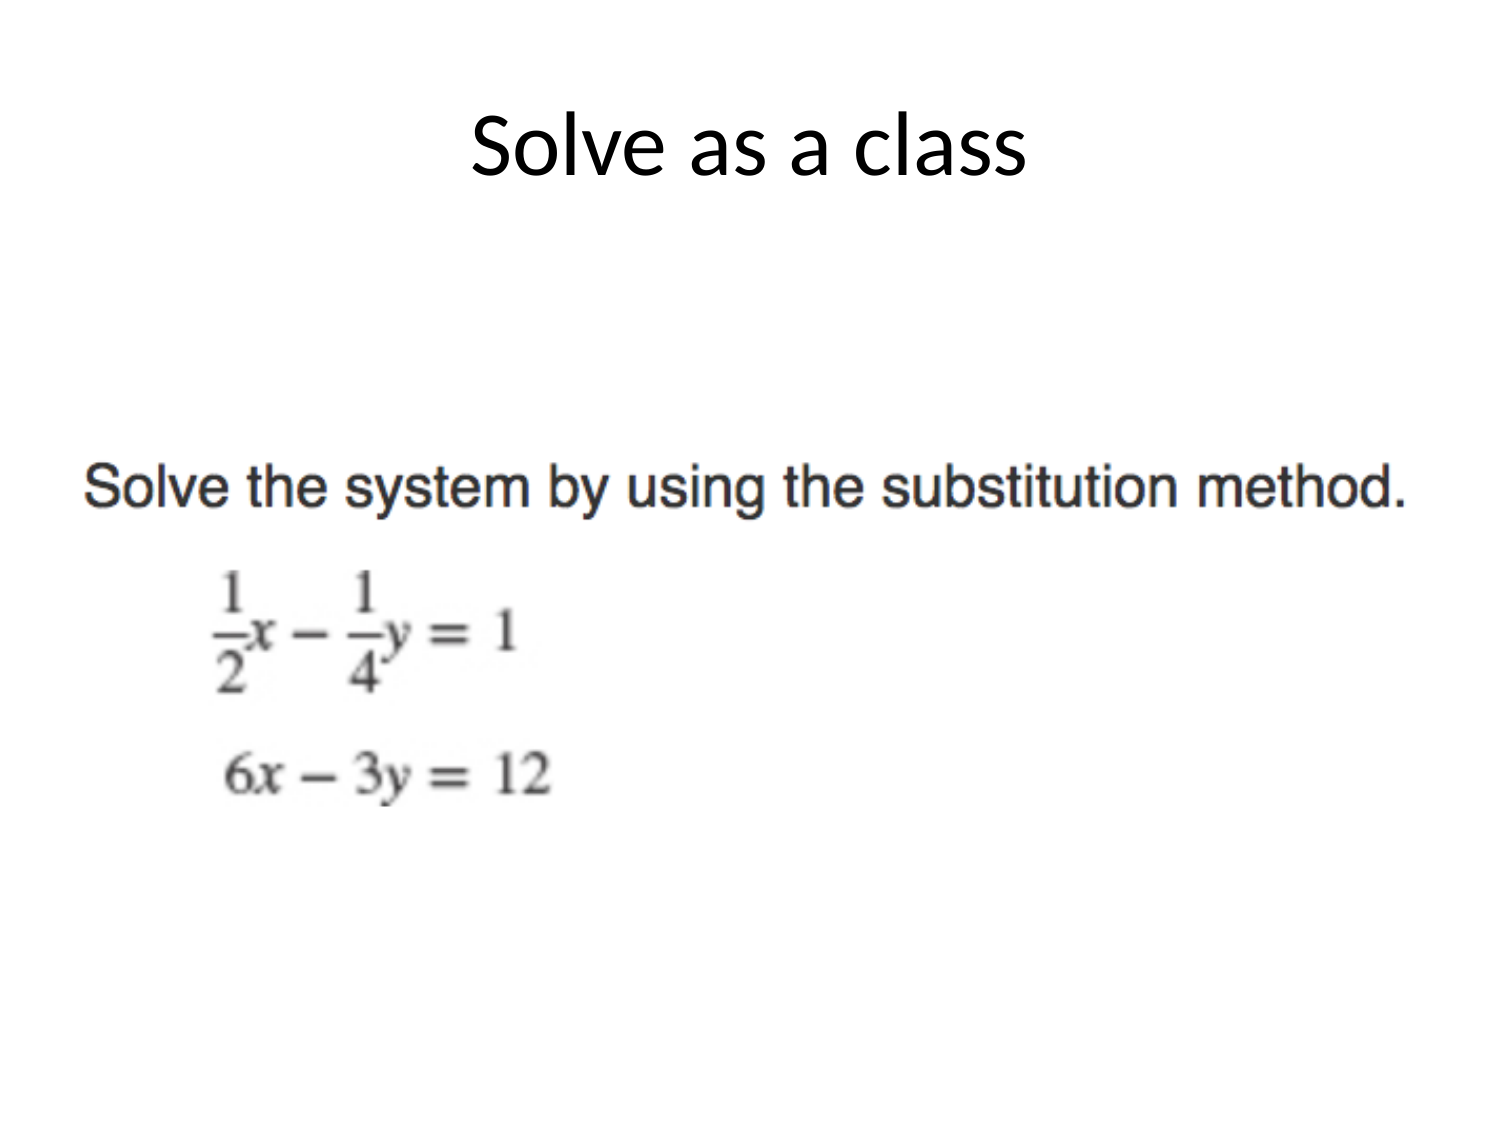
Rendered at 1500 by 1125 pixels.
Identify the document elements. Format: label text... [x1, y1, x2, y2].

title Solve as a class [75, 45, 1425, 233]
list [74, 262, 1426, 1006]
